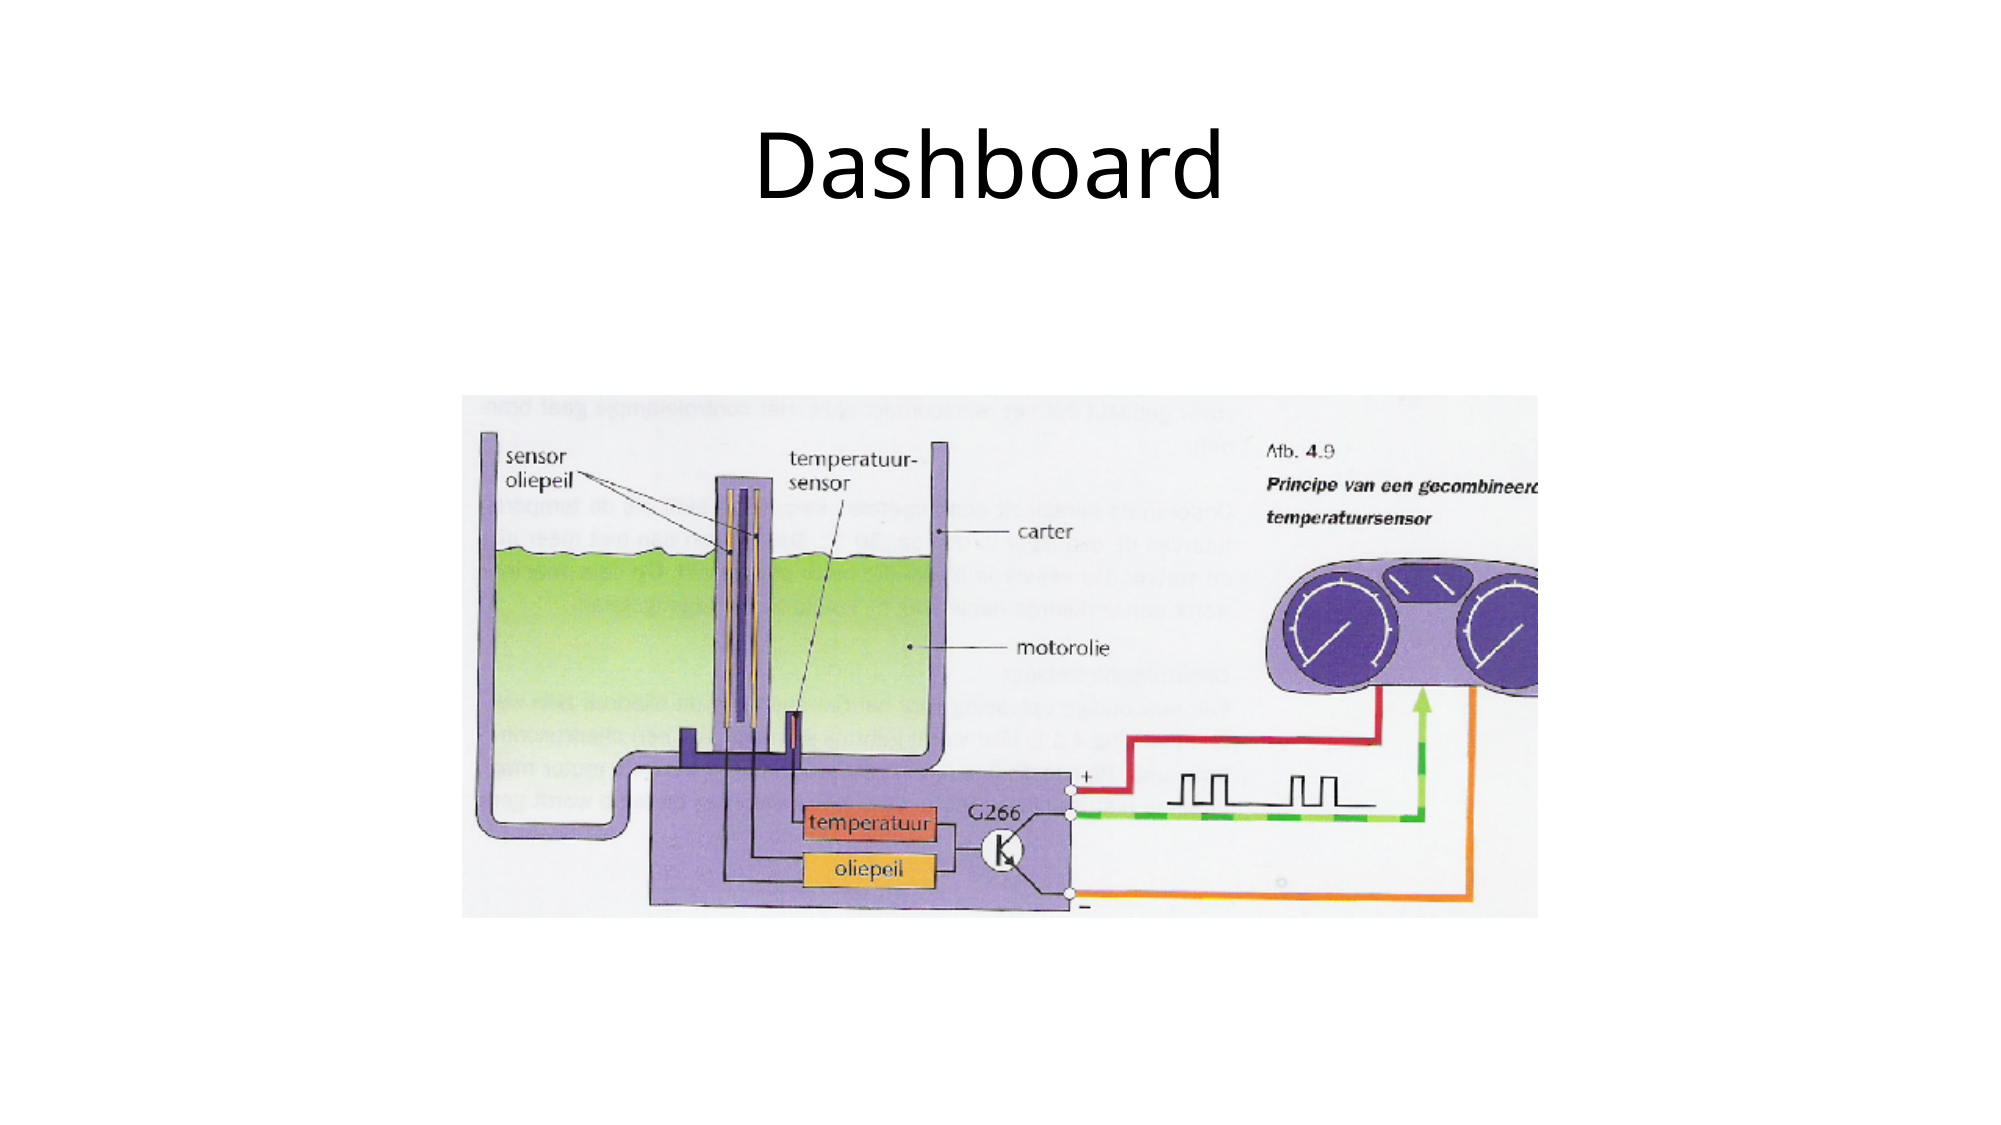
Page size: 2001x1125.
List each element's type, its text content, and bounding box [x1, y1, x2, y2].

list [462, 395, 1538, 918]
title Dashboard [137, 59, 1863, 278]
